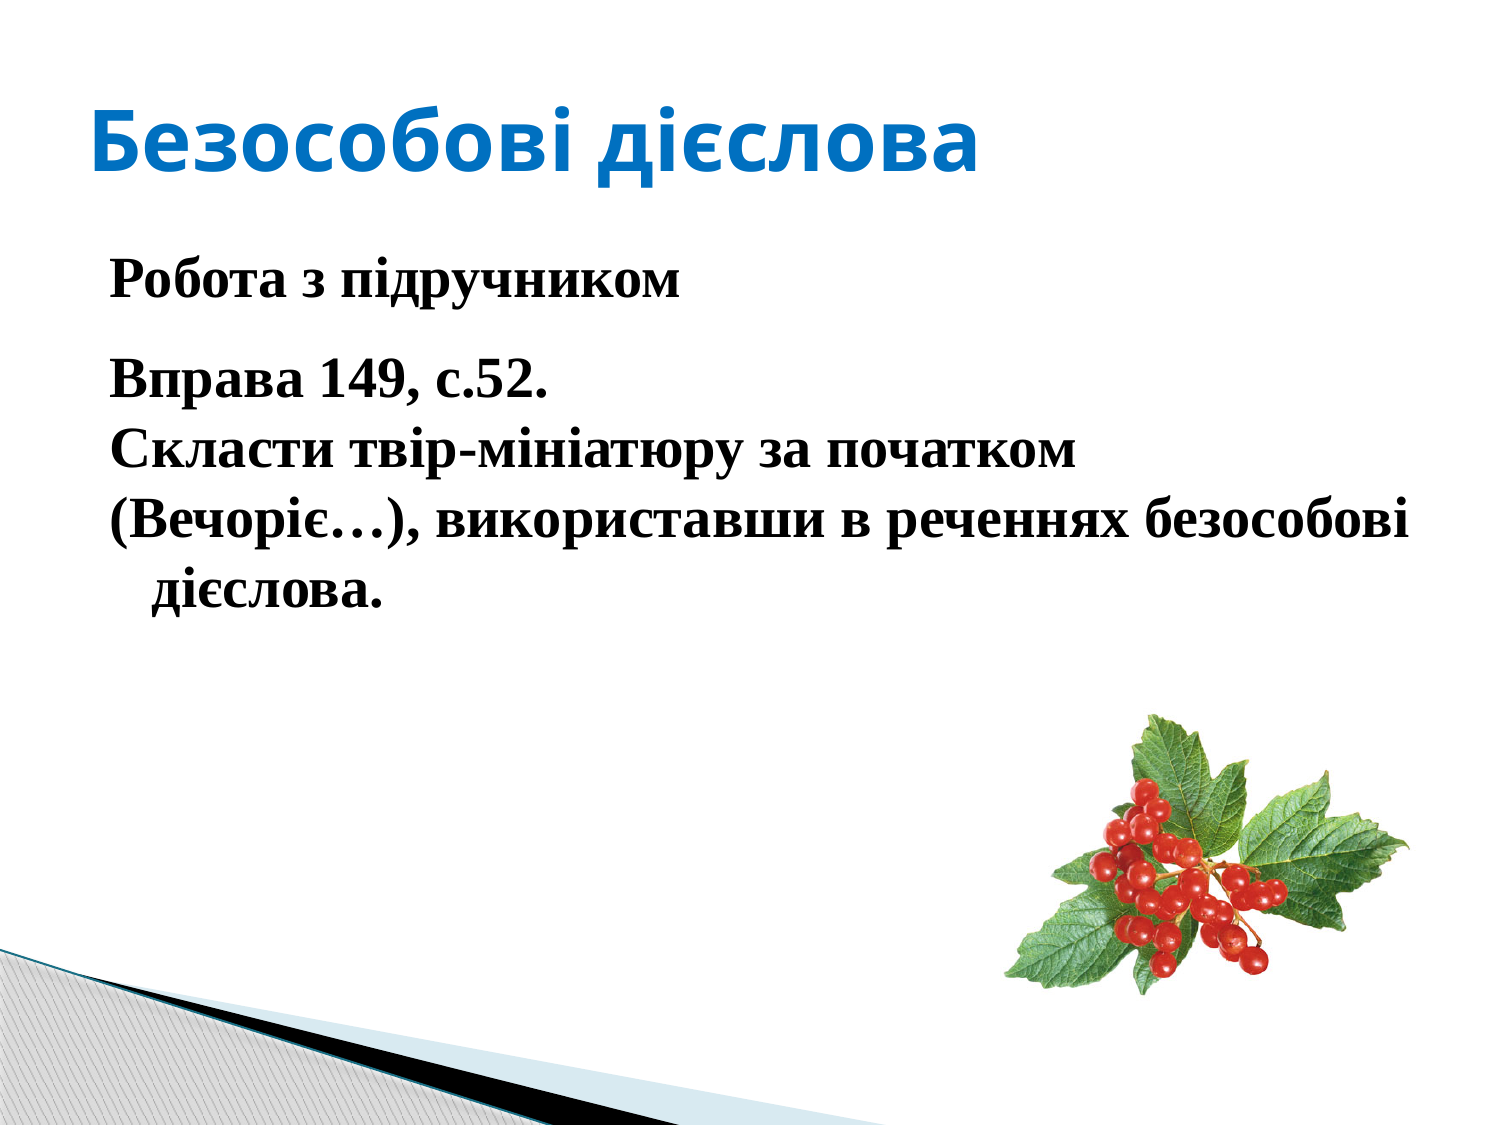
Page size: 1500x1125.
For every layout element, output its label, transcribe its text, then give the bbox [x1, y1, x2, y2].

title Безособові дієслова [72, 43, 1423, 232]
list Робота з підручником Вправа 149, с.52. Скласти твір-мініатюру за початком (Вечоріє…), використавши в реченнях безособові дієслова. [76, 231, 1428, 975]
picture [985, 633, 1422, 1069]
